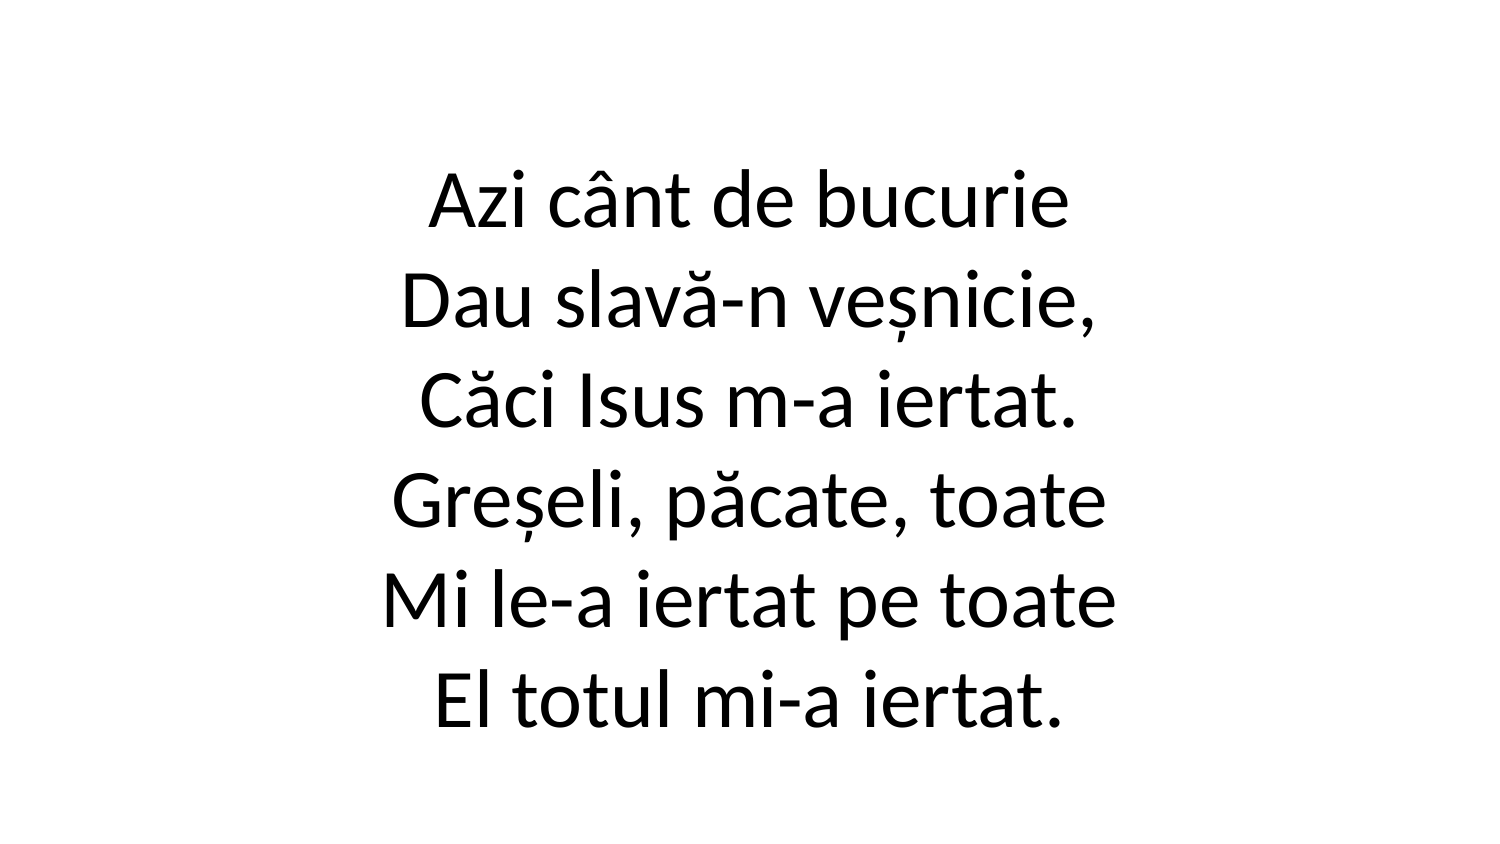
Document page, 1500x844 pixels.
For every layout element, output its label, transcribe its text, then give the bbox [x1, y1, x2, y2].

text_box Azi cânt de bucurie Dau slavă-n veșnicie, Căci Isus m-a iertat. Greșeli, păcate, toate Mi le-a iertat pe toate El totul mi-a iertat. [365, 92, 1134, 752]
